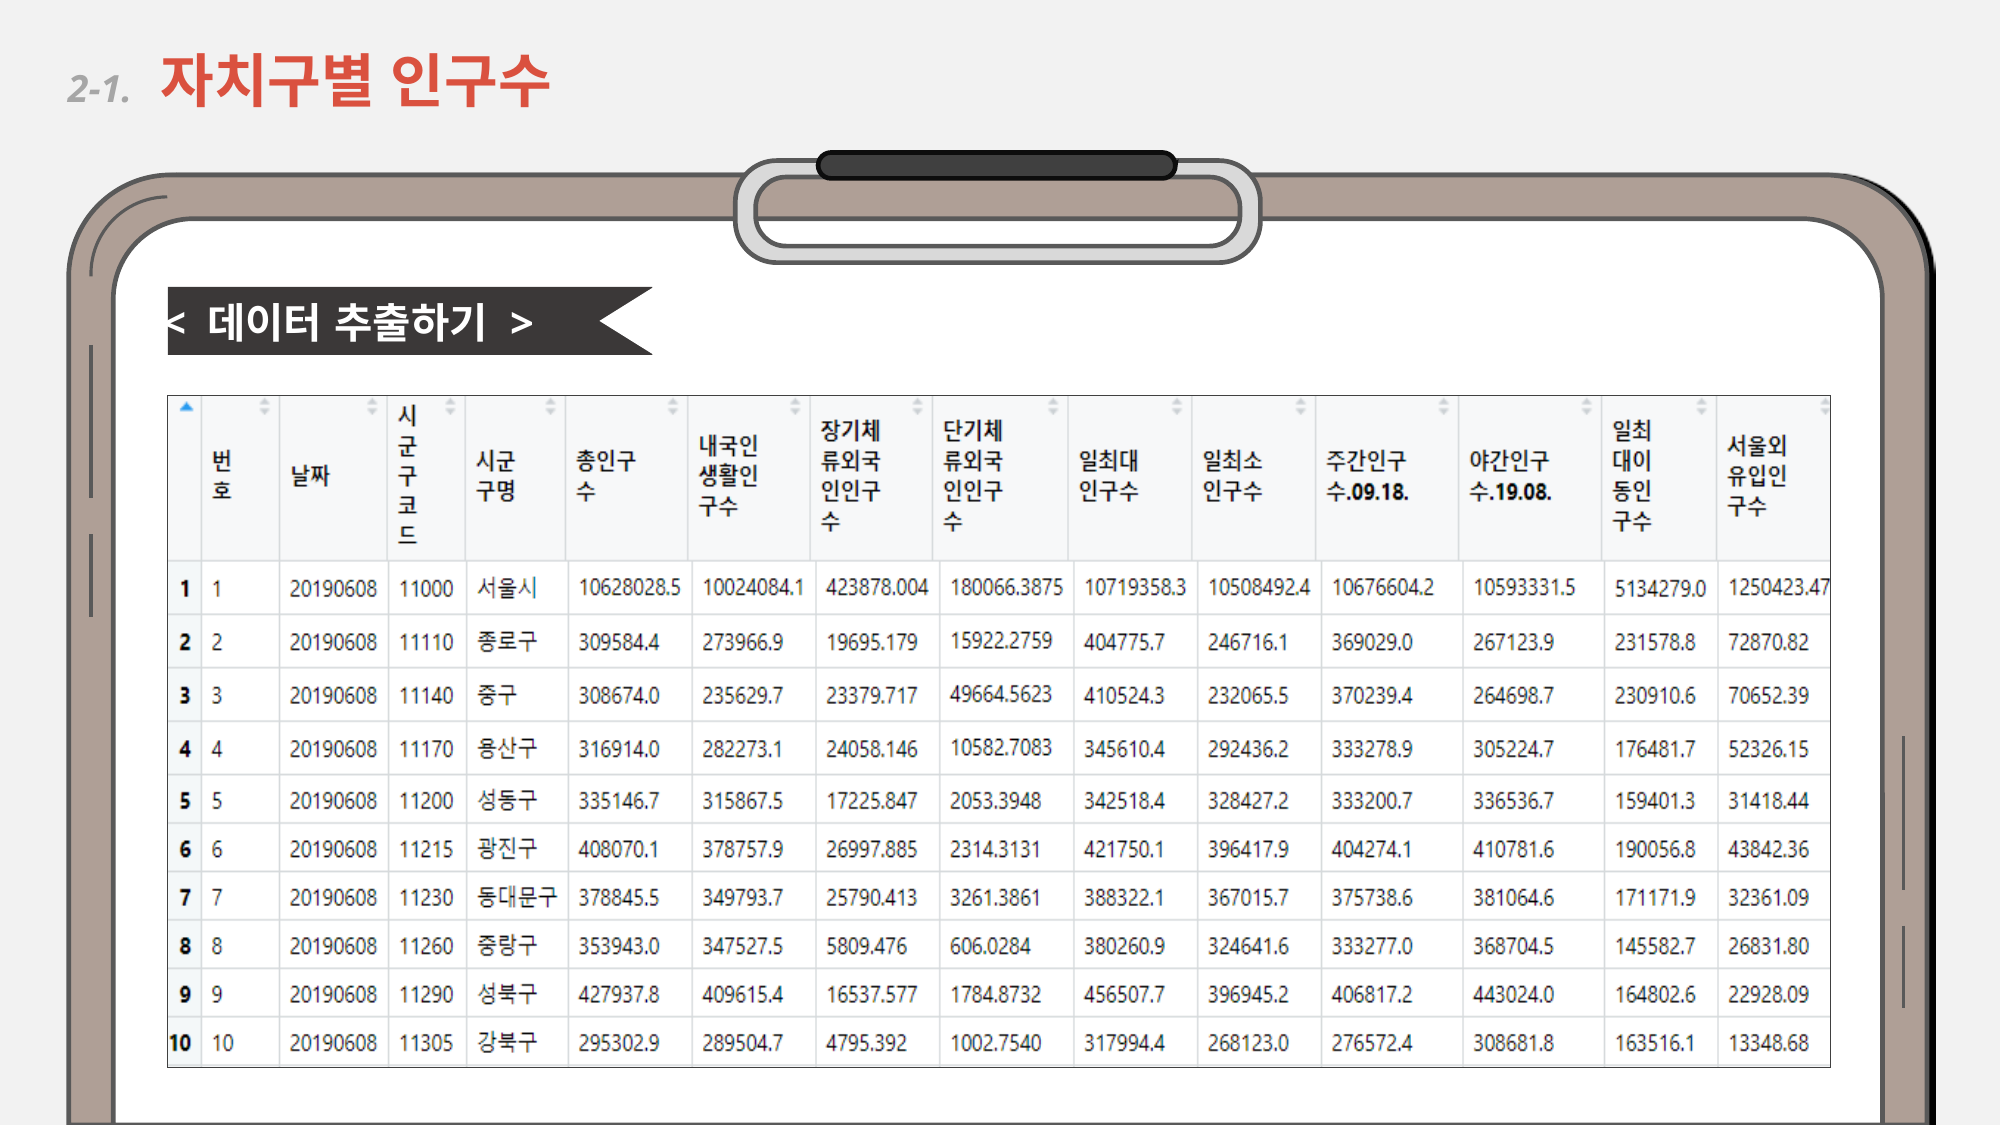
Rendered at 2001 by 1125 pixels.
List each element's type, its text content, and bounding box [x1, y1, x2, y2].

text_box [68, 152, 1928, 1125]
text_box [167, 286, 654, 355]
picture [167, 395, 1831, 1068]
text_box 2-1. 자치구별 인구수 [53, 1, 1060, 122]
